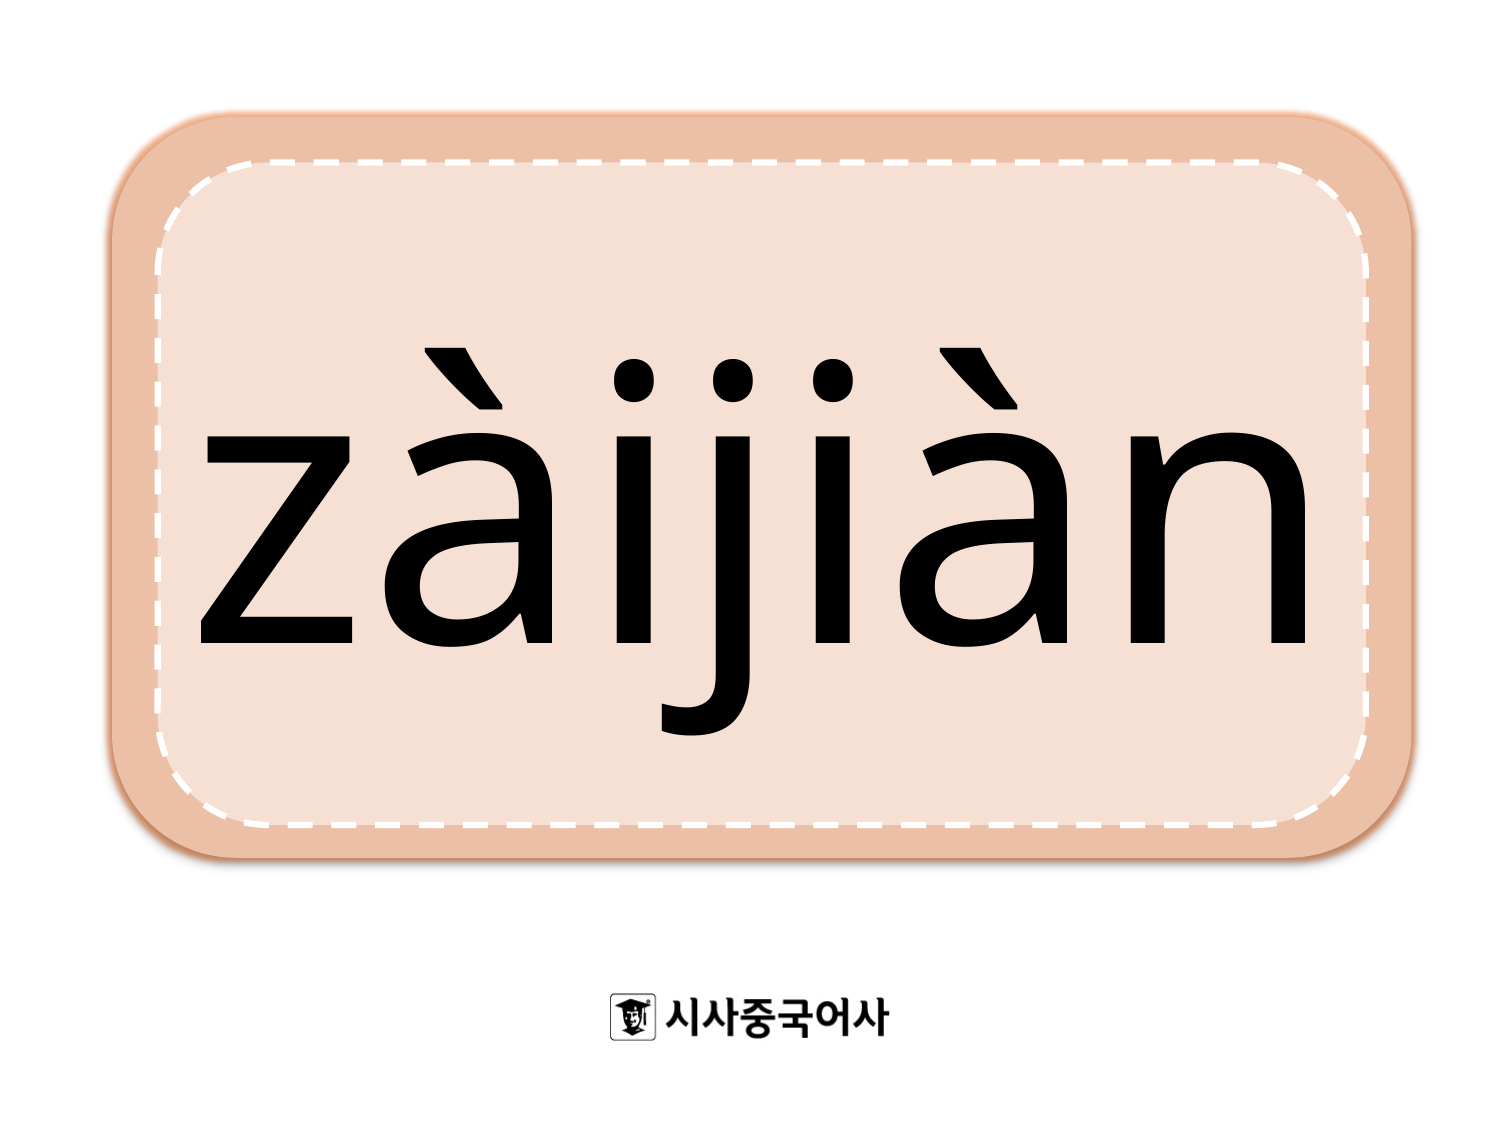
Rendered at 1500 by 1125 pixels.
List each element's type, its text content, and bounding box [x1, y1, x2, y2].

picture [602, 987, 898, 1047]
text_box zàijiàn [157, 162, 1366, 825]
